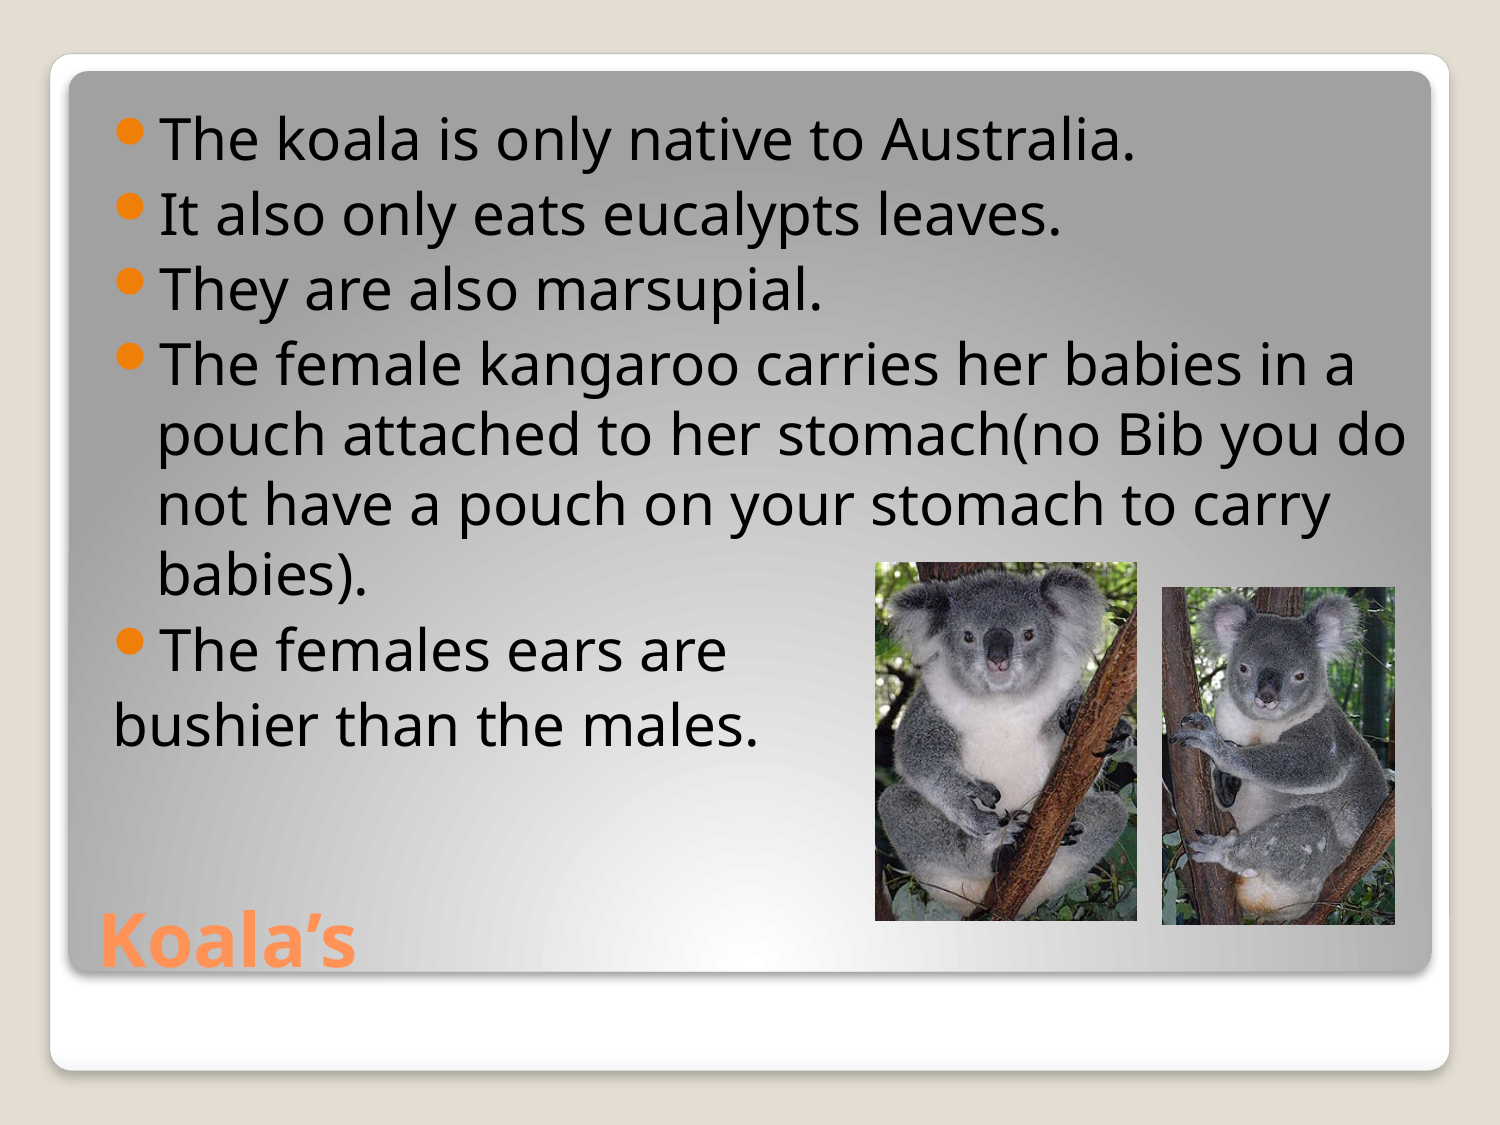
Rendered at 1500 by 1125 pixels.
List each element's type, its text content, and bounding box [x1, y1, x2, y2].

title Koala’s [82, 817, 1425, 991]
list The koala is only native to Australia. It also only eats eucalypts leaves. They are also marsupial. The female kangaroo carries her babies in a pouch attached to her stomach(no Bib you do not have a pouch on your stomach to carry babies). The females ears are bushier than the males. [82, 86, 1426, 775]
picture [874, 562, 1137, 921]
picture [1162, 587, 1395, 926]
